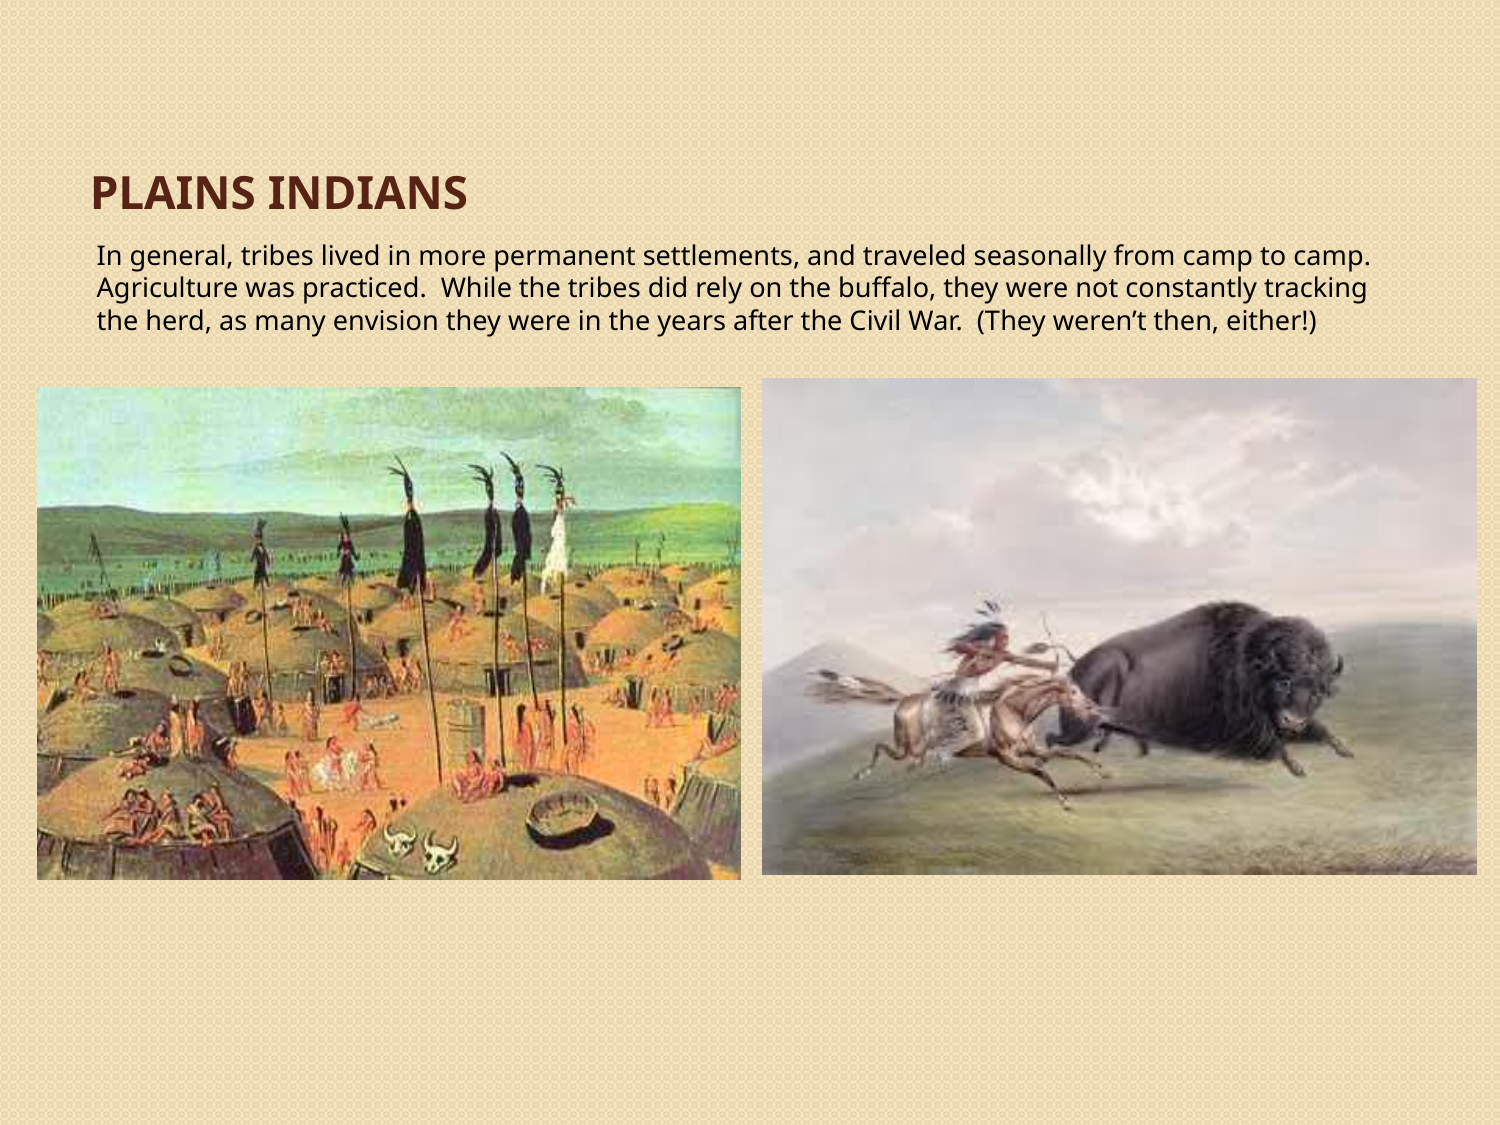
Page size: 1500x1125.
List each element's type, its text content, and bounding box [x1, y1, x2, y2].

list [37, 387, 741, 880]
picture [762, 378, 1477, 876]
title Plains Indians [75, 35, 700, 227]
list In general, tribes lived in more permanent settlements, and traveled seasonally from camp to camp. Agriculture was practiced. While the tribes did rely on the buffalo, they were not constantly tracking the herd, as many envision they were in the years after the Civil War. (They weren’t then, either!) [75, 230, 1413, 346]
